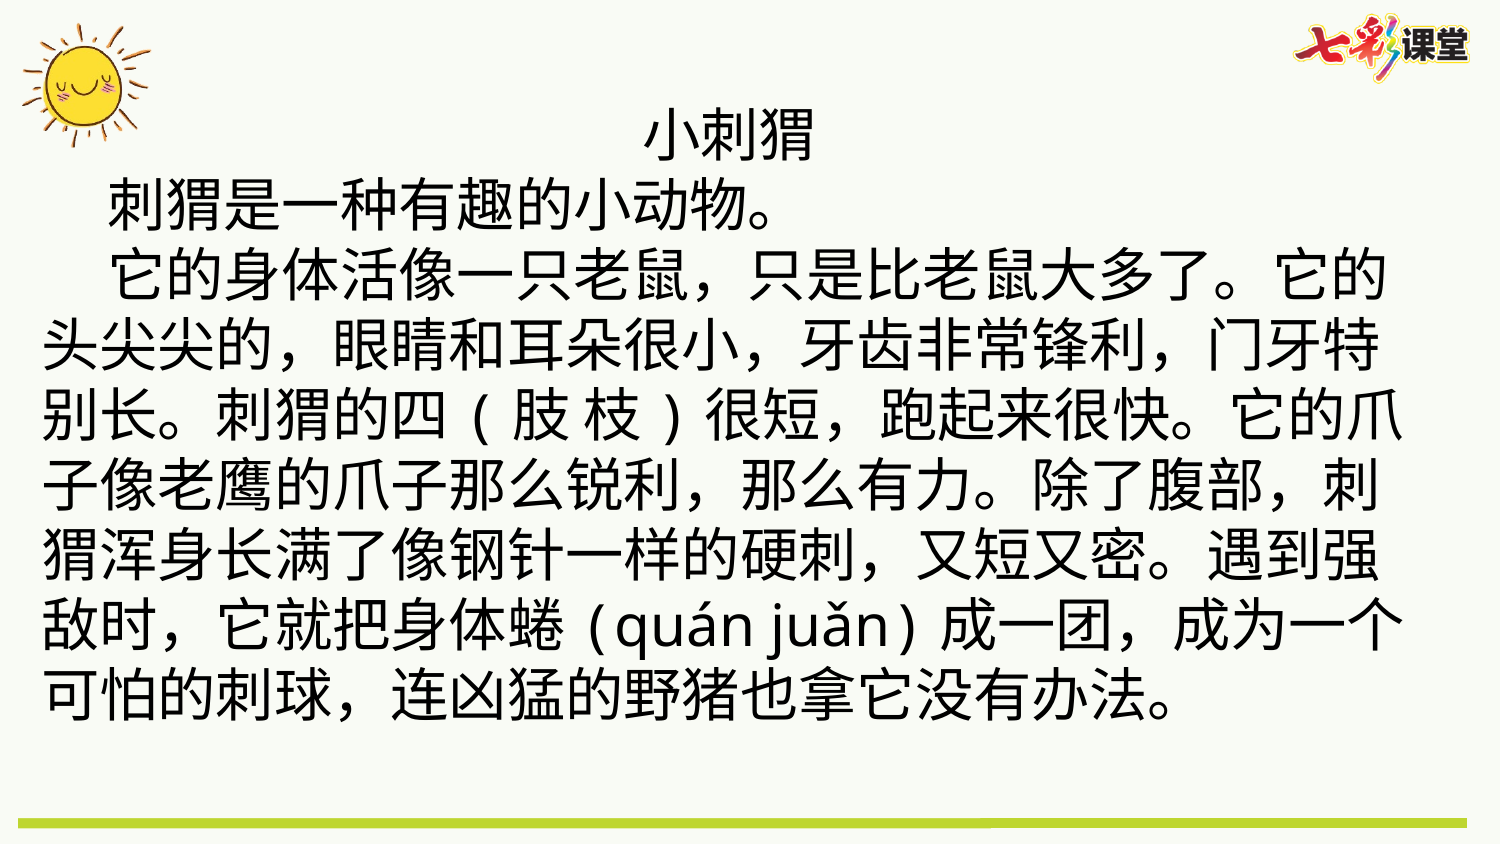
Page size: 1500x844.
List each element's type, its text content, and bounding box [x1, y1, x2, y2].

picture [1291, 9, 1472, 87]
text_box 小刺猬 刺猬是一种有趣的小动物。 它的身体活像一只老鼠，只是比老鼠大多了。它的头尖尖的，眼睛和耳朵很小，牙齿非常锋利，门牙特别长。刺猬的四(肢 枝)很短，跑起来很快。它的爪子像老鹰的爪子那么锐利，那么有力。除了腹部，刺猬浑身长满了像钢针一样的硬刺，又短又密。遇到强敌时，它就把身体蜷(quán juǎn)成一团，成为一个可怕的刺球，连凶猛的野猪也拿它没有办法。 [26, 90, 1433, 806]
picture [0, 0, 173, 172]
picture [18, 771, 1467, 844]
